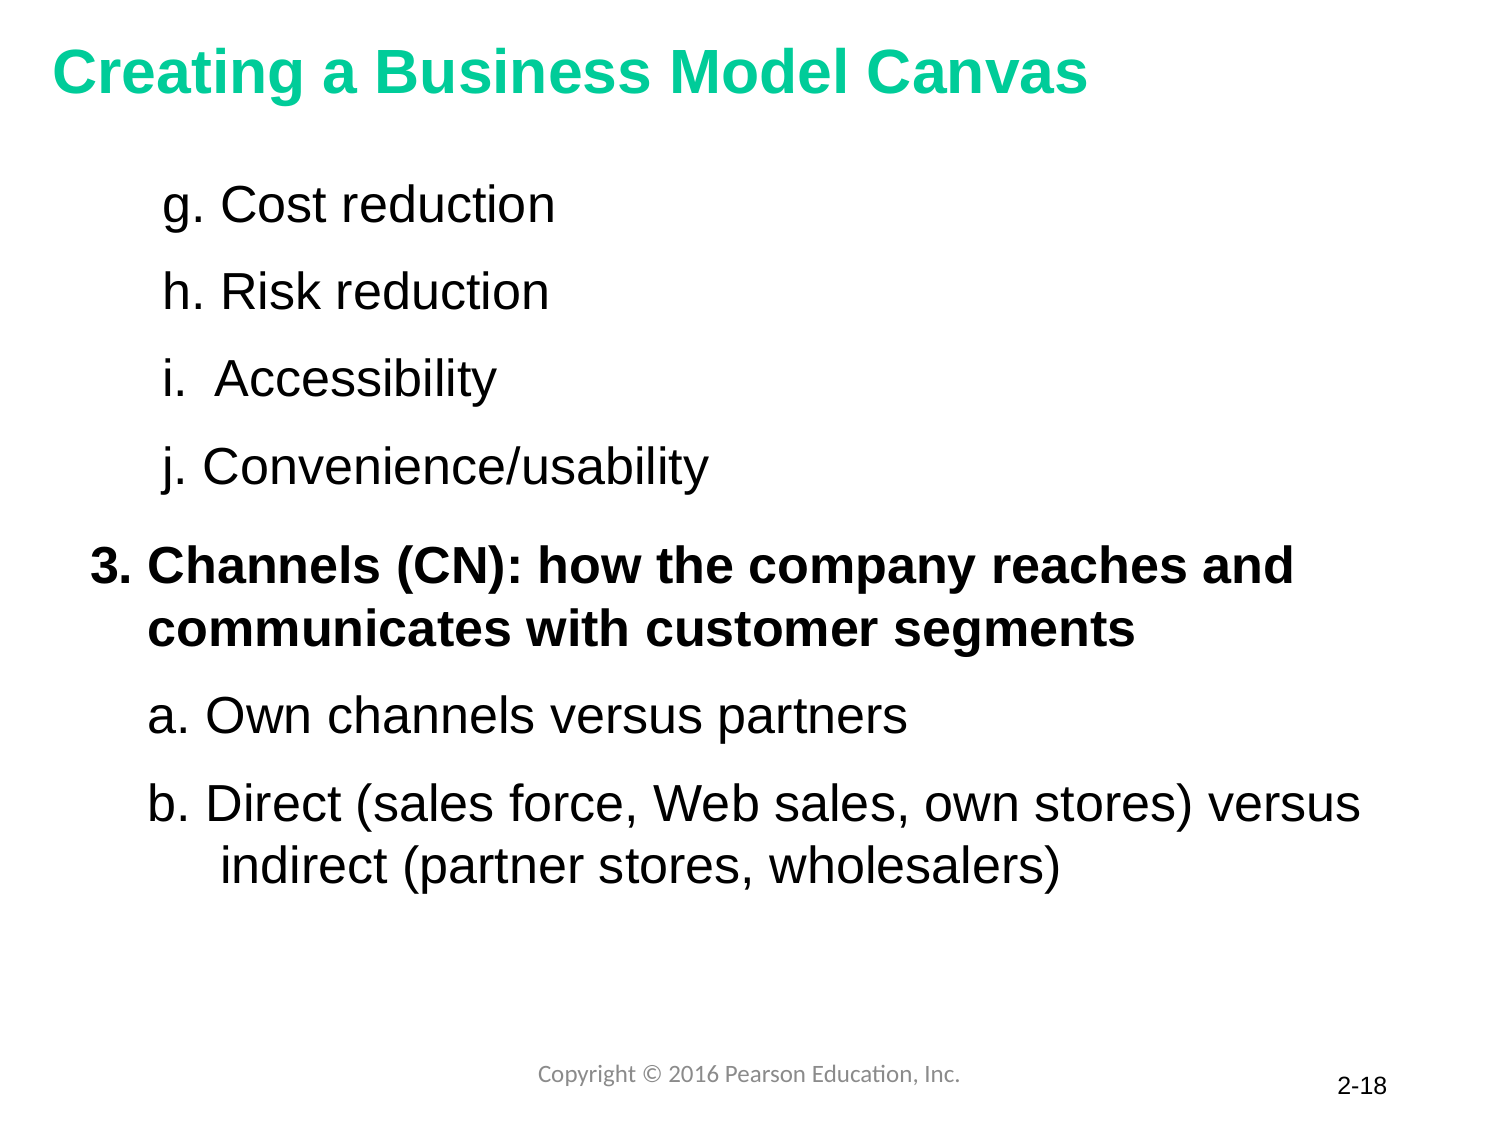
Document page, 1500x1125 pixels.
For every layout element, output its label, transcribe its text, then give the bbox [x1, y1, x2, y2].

title Creating a Business Model Canvas [37, 0, 1388, 125]
list g. Cost reduction h. Risk reduction i. Accessibility j. Convenience/usability 3. Channels (CN): how the company reaches and communicates with customer segments a. Own channels versus partners b. Direct (sales force, Web sales, own stores) versus indirect (partner stores, wholesalers) [75, 125, 1425, 1125]
footer Copyright © 2016 Pearson Education, Inc. [512, 1042, 988, 1103]
